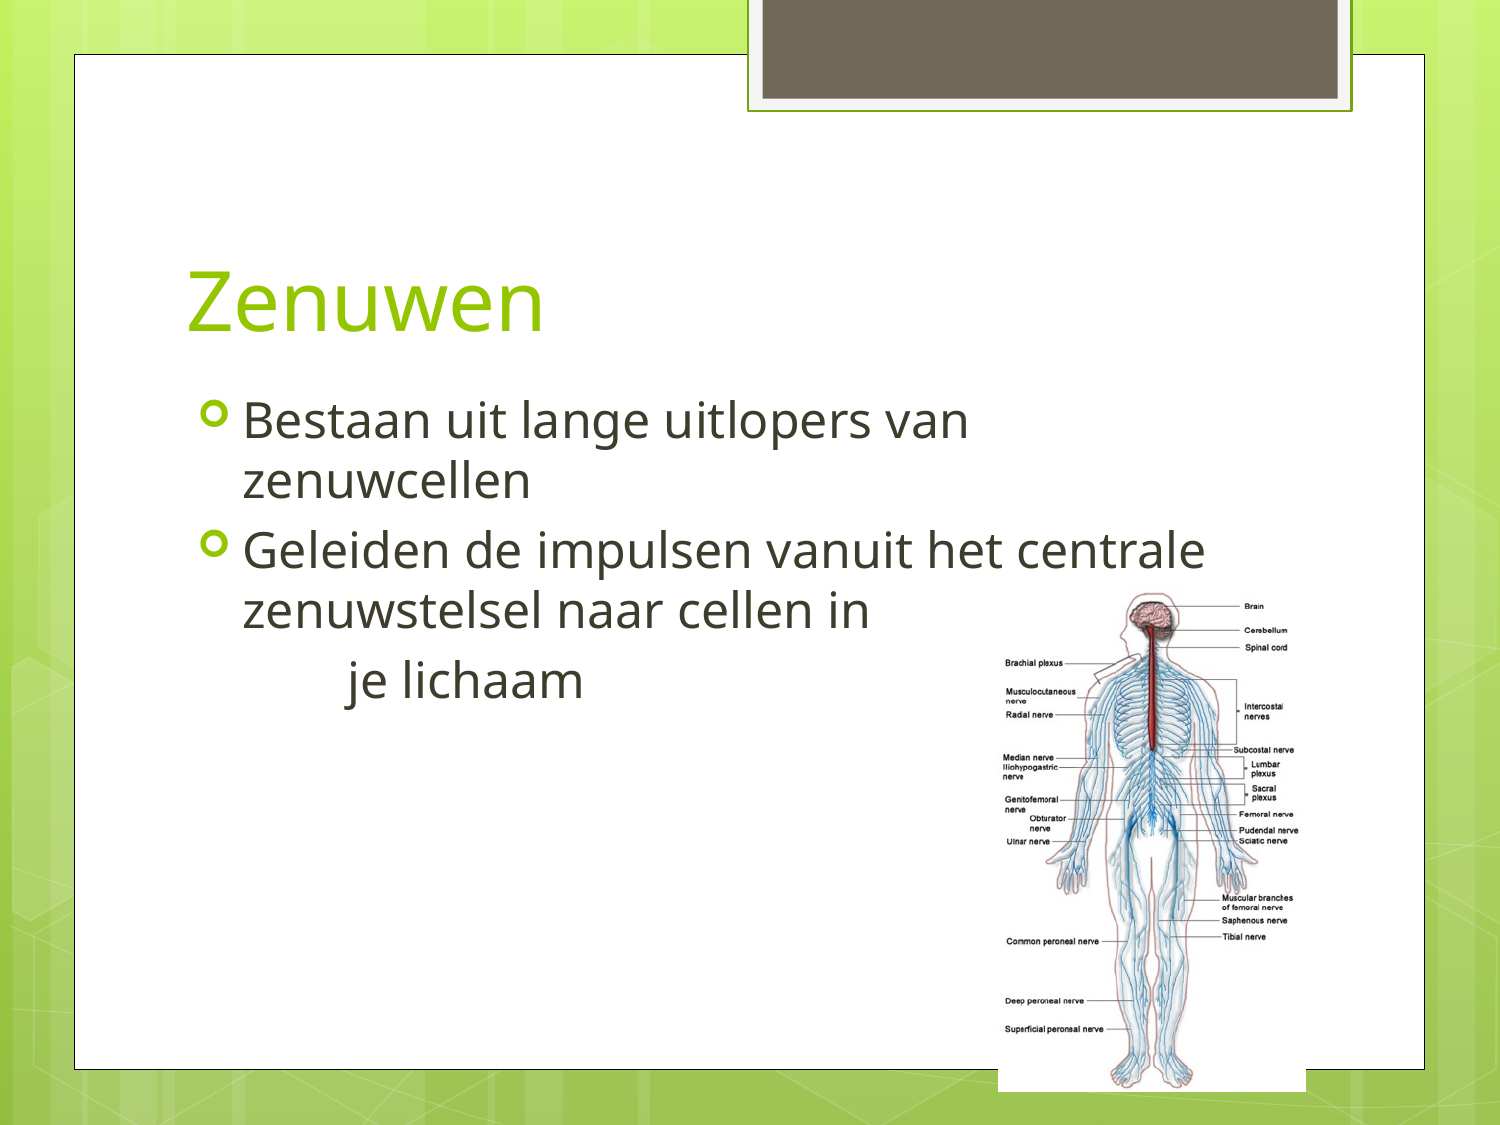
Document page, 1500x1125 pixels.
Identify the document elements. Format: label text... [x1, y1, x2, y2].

title Zenuwen [171, 168, 1324, 357]
picture [997, 585, 1306, 1092]
list Bestaan uit lange uitlopers van zenuwcellen Geleiden de impulsen vanuit het centrale zenuwstelsel naar cellen in je lichaam [171, 381, 1283, 957]
